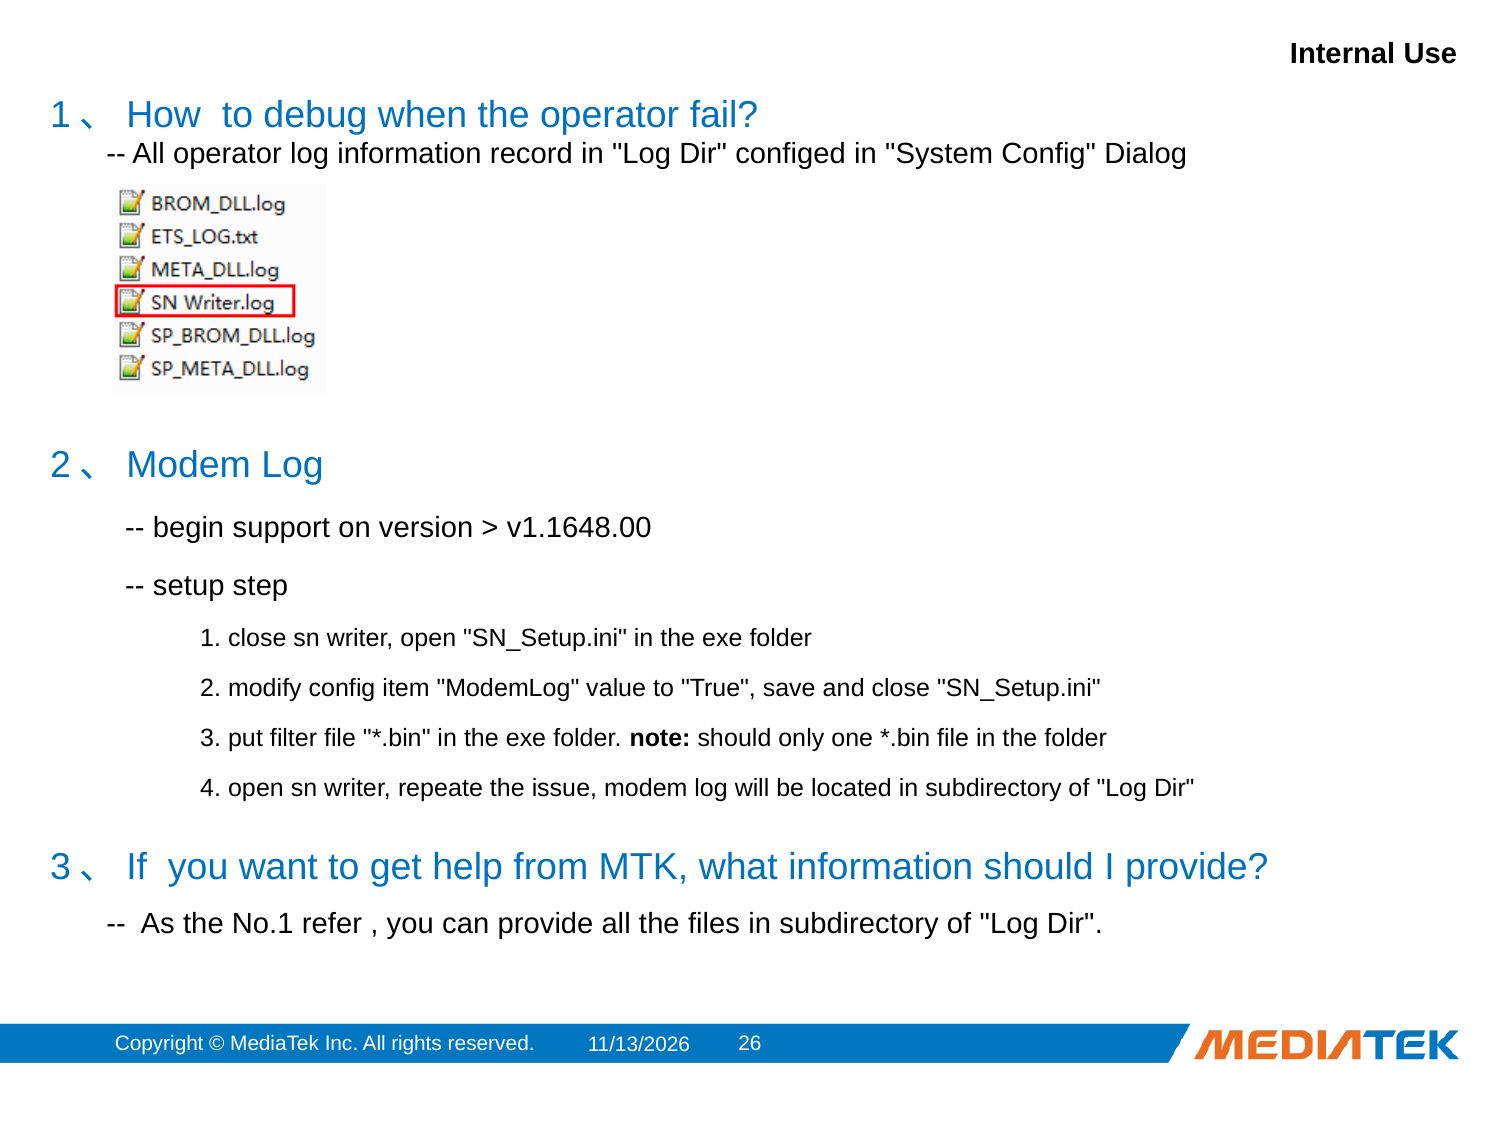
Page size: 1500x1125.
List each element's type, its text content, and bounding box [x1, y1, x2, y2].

picture [111, 184, 327, 393]
slide_number 25 [711, 1022, 789, 1090]
picture [0, 1023, 99, 1063]
footer Copyright © MediaTek Inc. All rights reserved. [99, 1022, 573, 1090]
list 1、How to debug when the operator fail? -- All operator log information record in "Log Dir" configed in "System Config" Dialog 2、Modem Log -- begin support on version > v1.1648.00 -- setup step 1. close sn writer, open "SN_Setup.ini" in the exe folder 2. modify config item "ModemLog" value to "True", save and close "SN_Setup.ini" 3. put filter file "*.bin" in the exe folder. note: should only one *.bin file in the folder 4. open sn writer, repeate the issue, modem log will be located in subdirectory of "Log Dir" 3、If you want to get help from MTK, what information should I provide? -- As the No.1 refer , you can provide all the files in subdirectory of "Log Dir". [34, 81, 1471, 998]
picture [789, 1023, 1459, 1063]
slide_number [573, 1022, 711, 1090]
